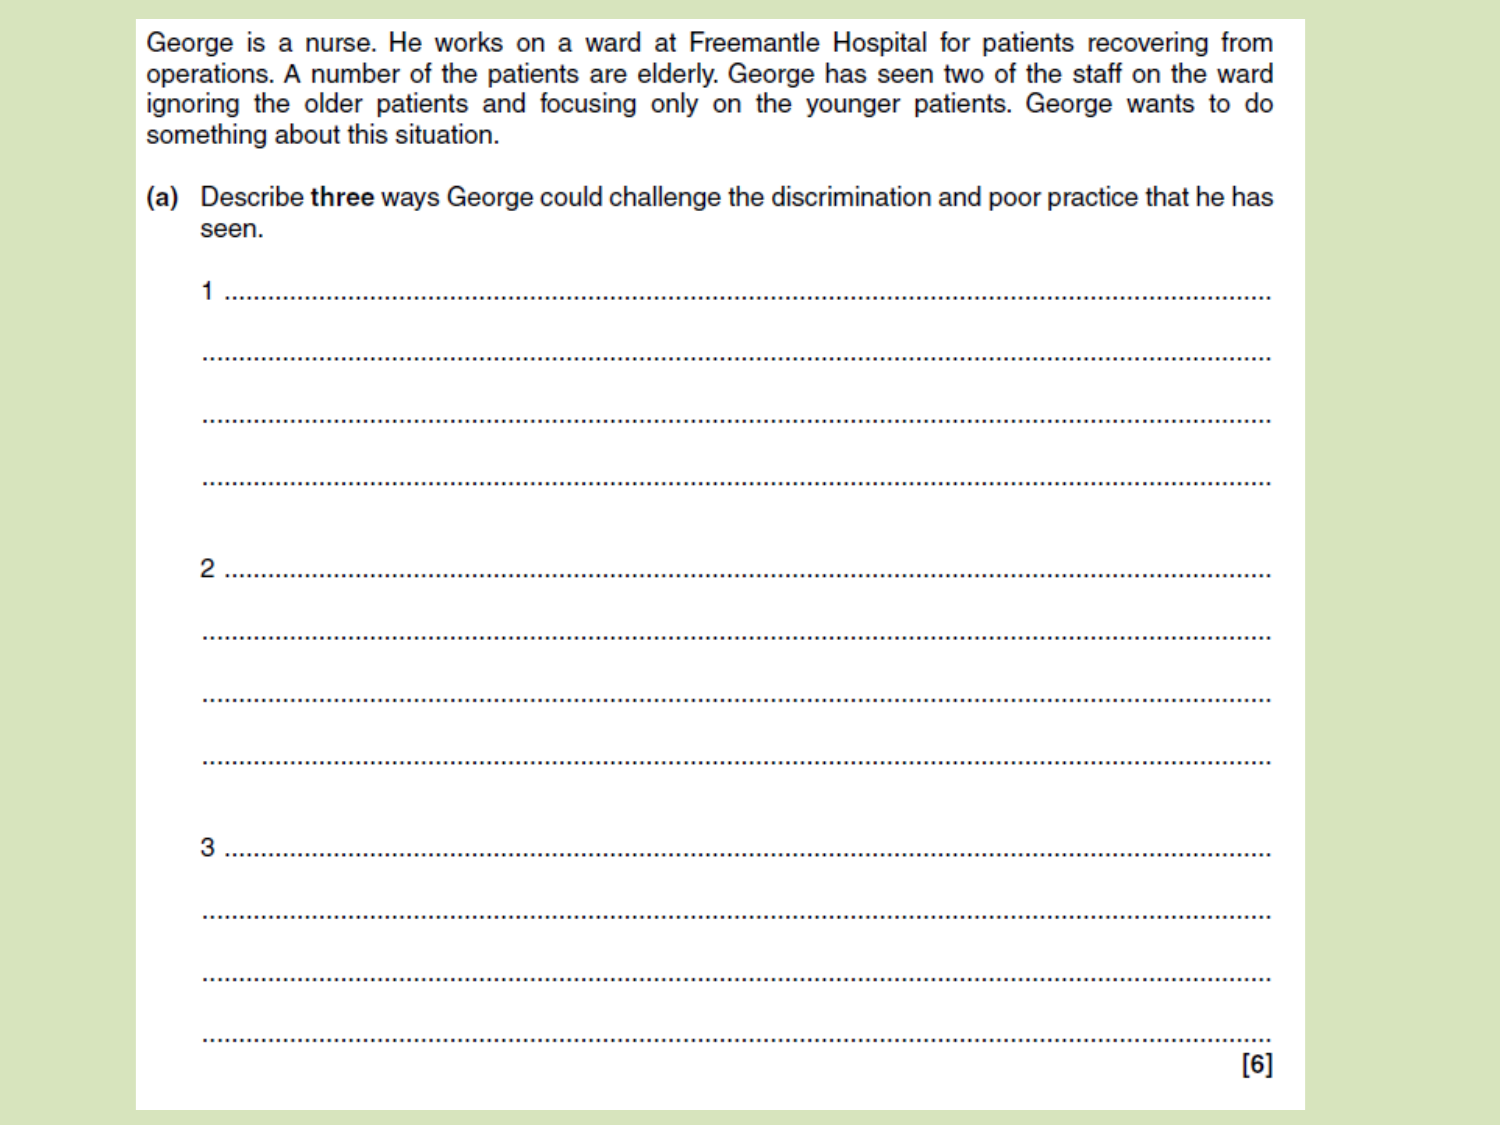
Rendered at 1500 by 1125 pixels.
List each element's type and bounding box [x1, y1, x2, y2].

picture [135, 18, 1306, 1111]
